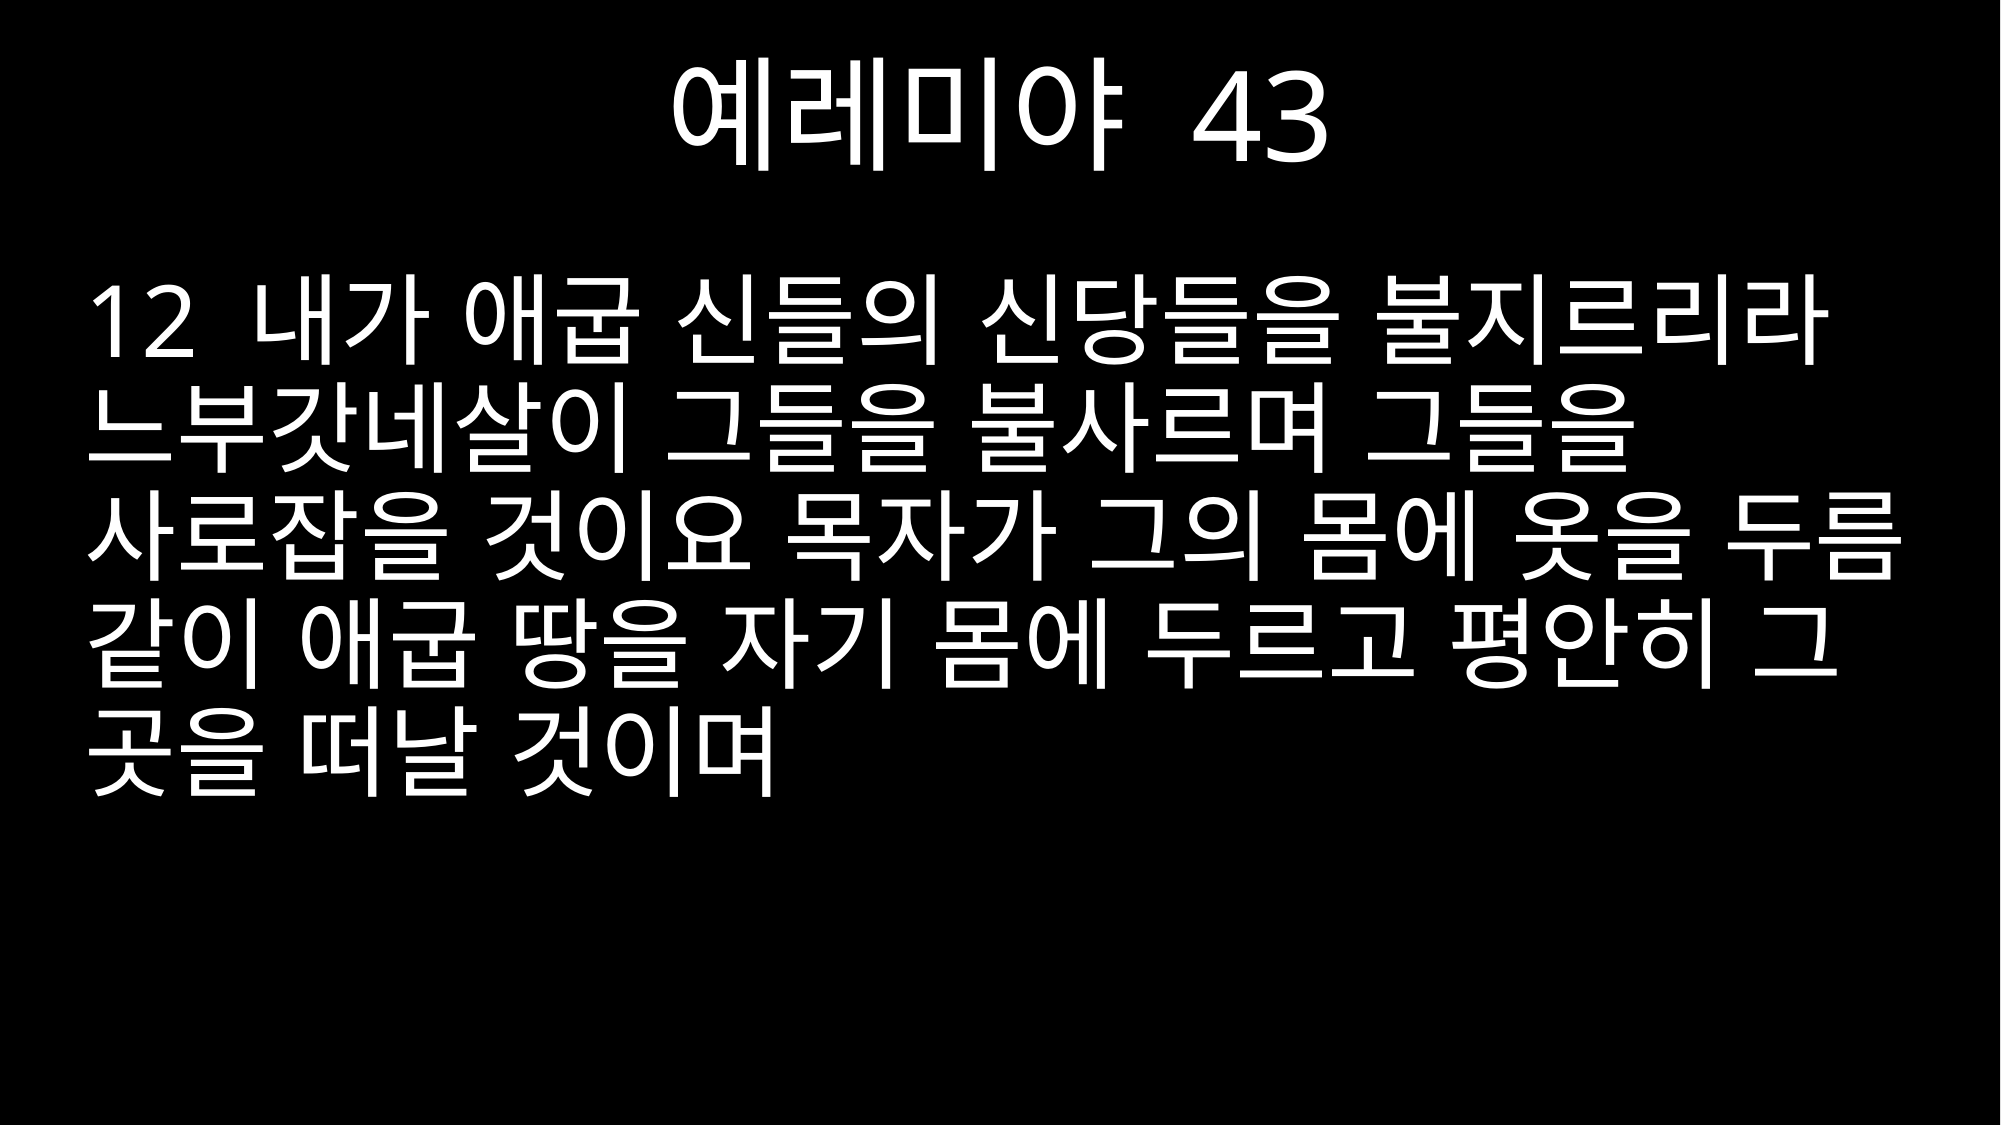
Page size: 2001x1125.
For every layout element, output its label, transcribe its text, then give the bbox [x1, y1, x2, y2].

picture [0, 0, 2001, 1125]
list 12 내가 애굽 신들의 신당들을 불지르리라 느부갓네살이 그들을 불사르며 그들을 사로잡을 것이요 목자가 그의 몸에 옷을 두름 같이 애굽 땅을 자기 몸에 두르고 평안히 그 곳을 떠날 것이며 [69, 263, 1953, 423]
footer 예레미야 43 [0, 32, 2000, 192]
